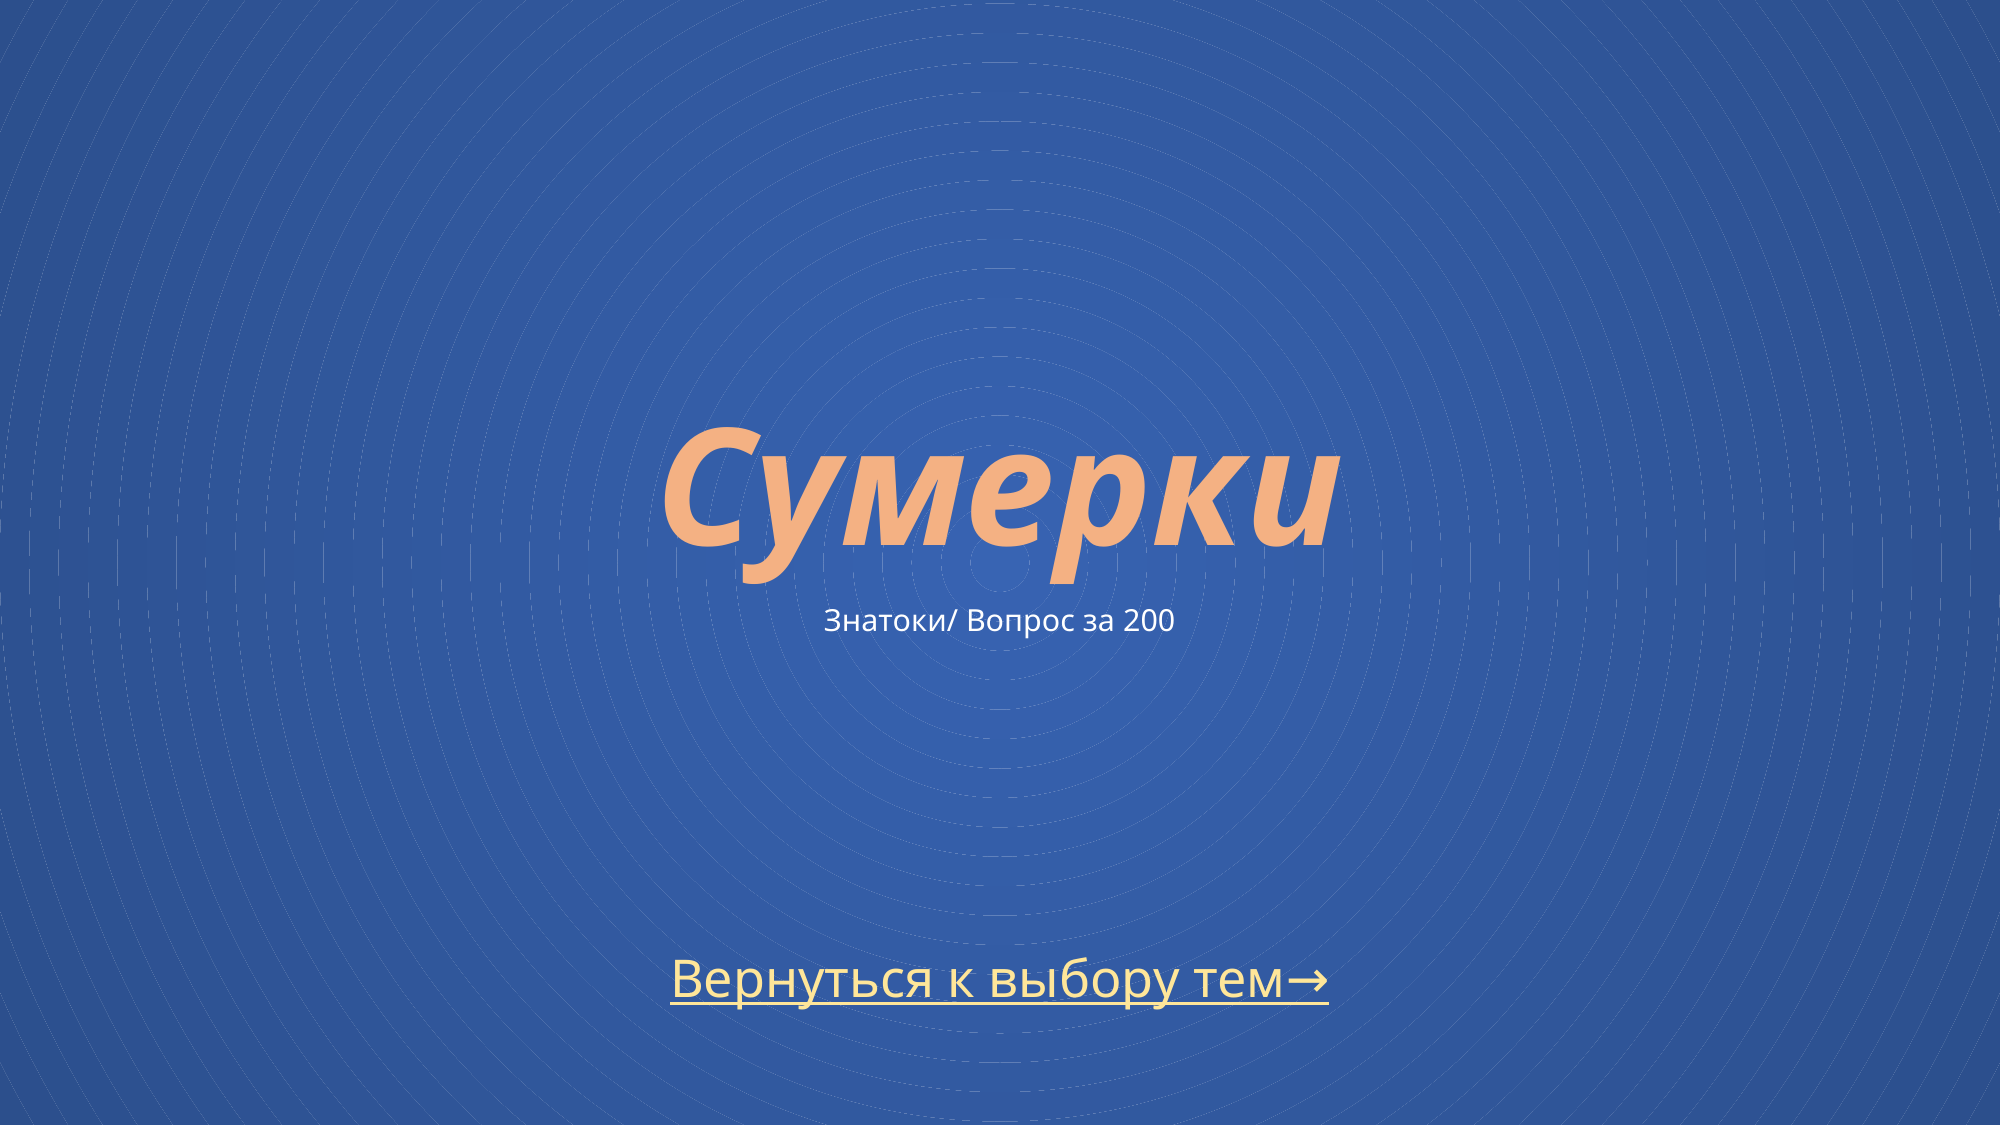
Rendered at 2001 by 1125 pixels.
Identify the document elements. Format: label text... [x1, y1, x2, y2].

title Сумерки Знатоки/ Вопрос за 200 [117, 396, 1883, 646]
text_box Вернуться к выбору тем→ [655, 938, 1345, 1016]
